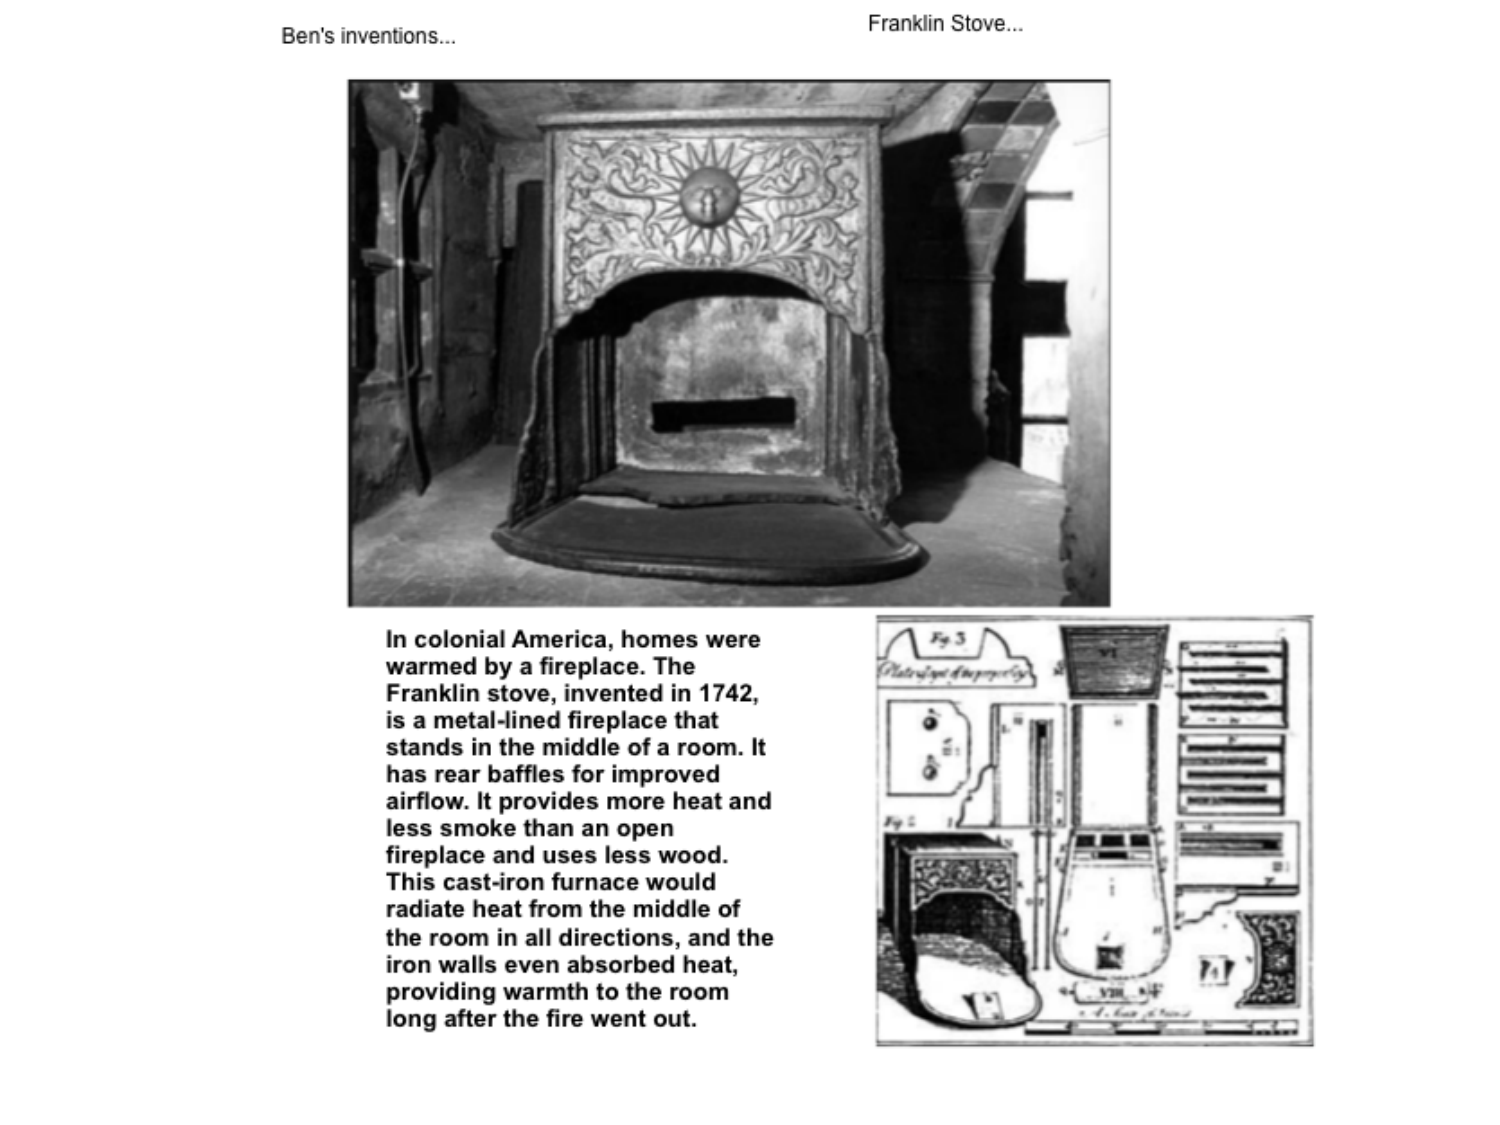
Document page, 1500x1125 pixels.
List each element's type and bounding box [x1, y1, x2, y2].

list [0, 0, 1500, 1072]
